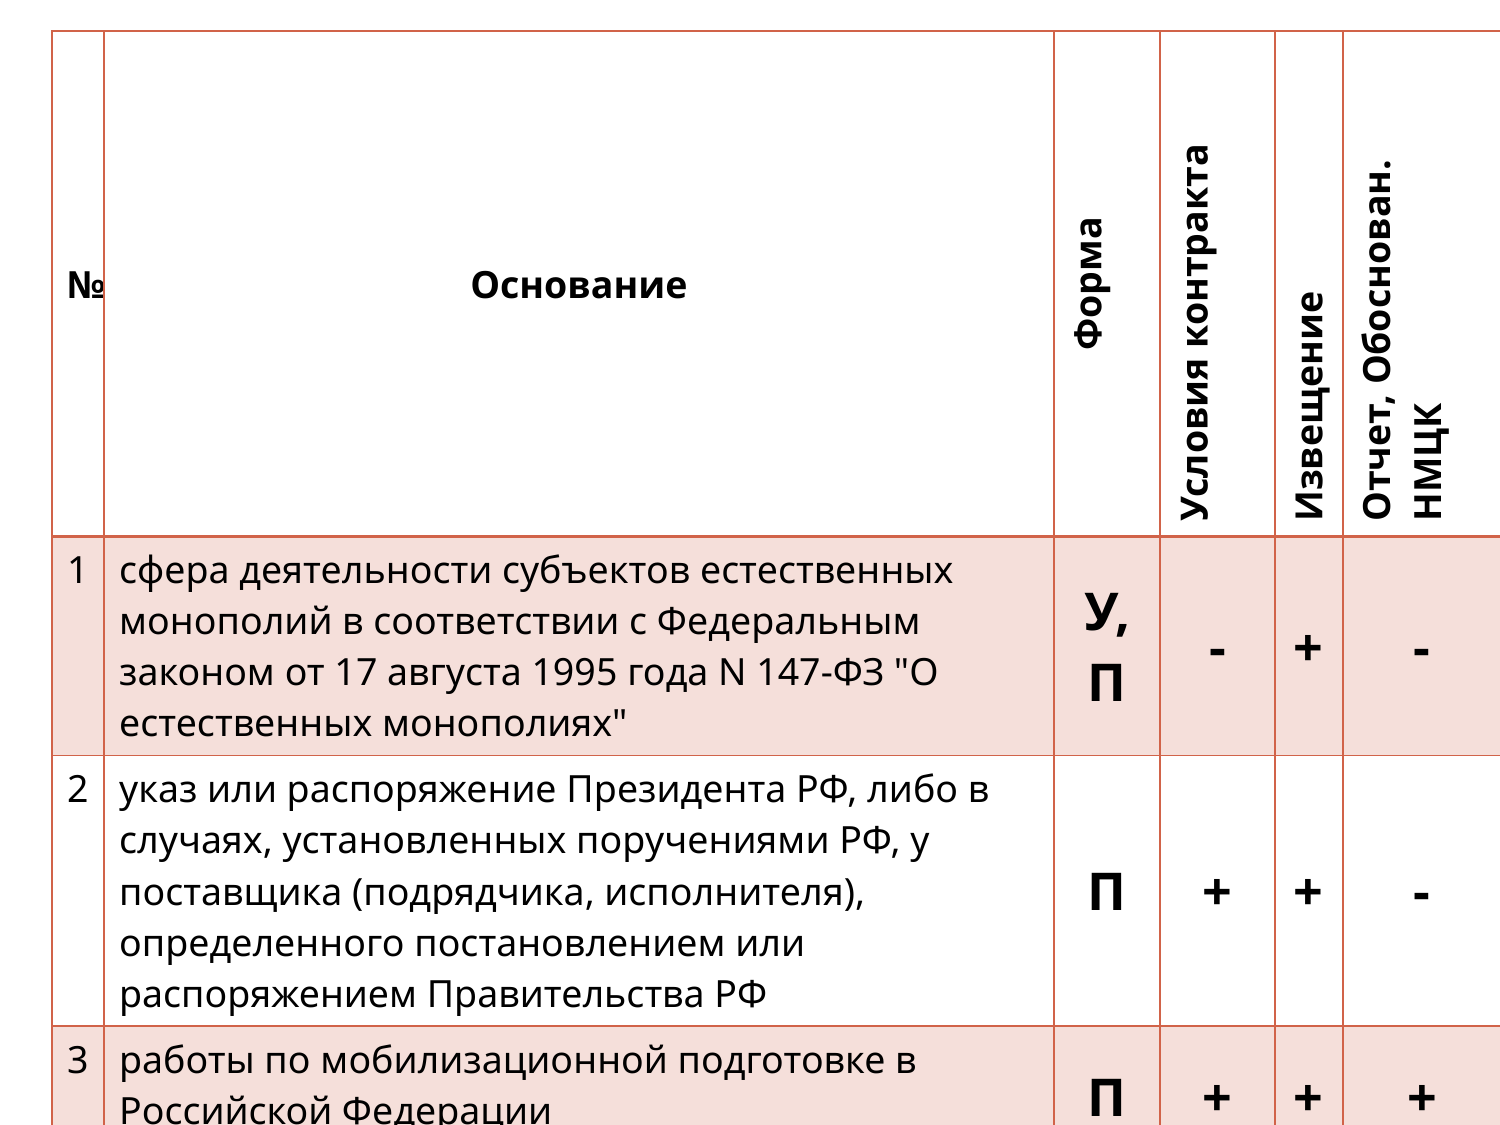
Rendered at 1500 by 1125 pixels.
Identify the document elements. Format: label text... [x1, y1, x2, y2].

table_cell + [1276, 1027, 1342, 1125]
table_cell - [1344, 538, 1500, 755]
table_header Условия контракта [1161, 32, 1274, 535]
table_cell работы по мобилизационной подготовке в Российской Федерации [105, 1027, 1053, 1125]
table_cell + [1161, 756, 1274, 1025]
table_header Извещение [1276, 32, 1342, 535]
table_cell 3 [53, 1027, 103, 1125]
table_cell указ или распоряжение Президента РФ, либо в случаях, установленных поручениями РФ, у поставщика (подрядчика, исполнителя), определенного постановлением или распоряжением Правительства РФ [105, 756, 1053, 1025]
table_cell - [1161, 538, 1274, 755]
table_cell + [1276, 538, 1342, 755]
table_cell П [1055, 756, 1159, 1025]
table_cell + [1161, 1027, 1274, 1125]
table_cell 2 [53, 756, 103, 1025]
table_header № [53, 32, 103, 535]
table_cell + [1344, 1027, 1500, 1125]
table_cell сфера деятельности субъектов естественных монополий в соответствии с Федеральным законом от 17 августа 1995 года N 147-ФЗ "О естественных монополиях" [105, 538, 1053, 755]
table_cell П [1055, 1027, 1159, 1125]
table_header Отчет, Обоснован. НМЦК [1344, 32, 1500, 535]
table_header Форма [1055, 32, 1159, 535]
table_cell 1 [53, 538, 103, 755]
table_cell + [1276, 756, 1342, 1025]
table_cell - [1344, 756, 1500, 1025]
table_cell У,П [1055, 538, 1159, 755]
table_header Основание [105, 32, 1053, 535]
